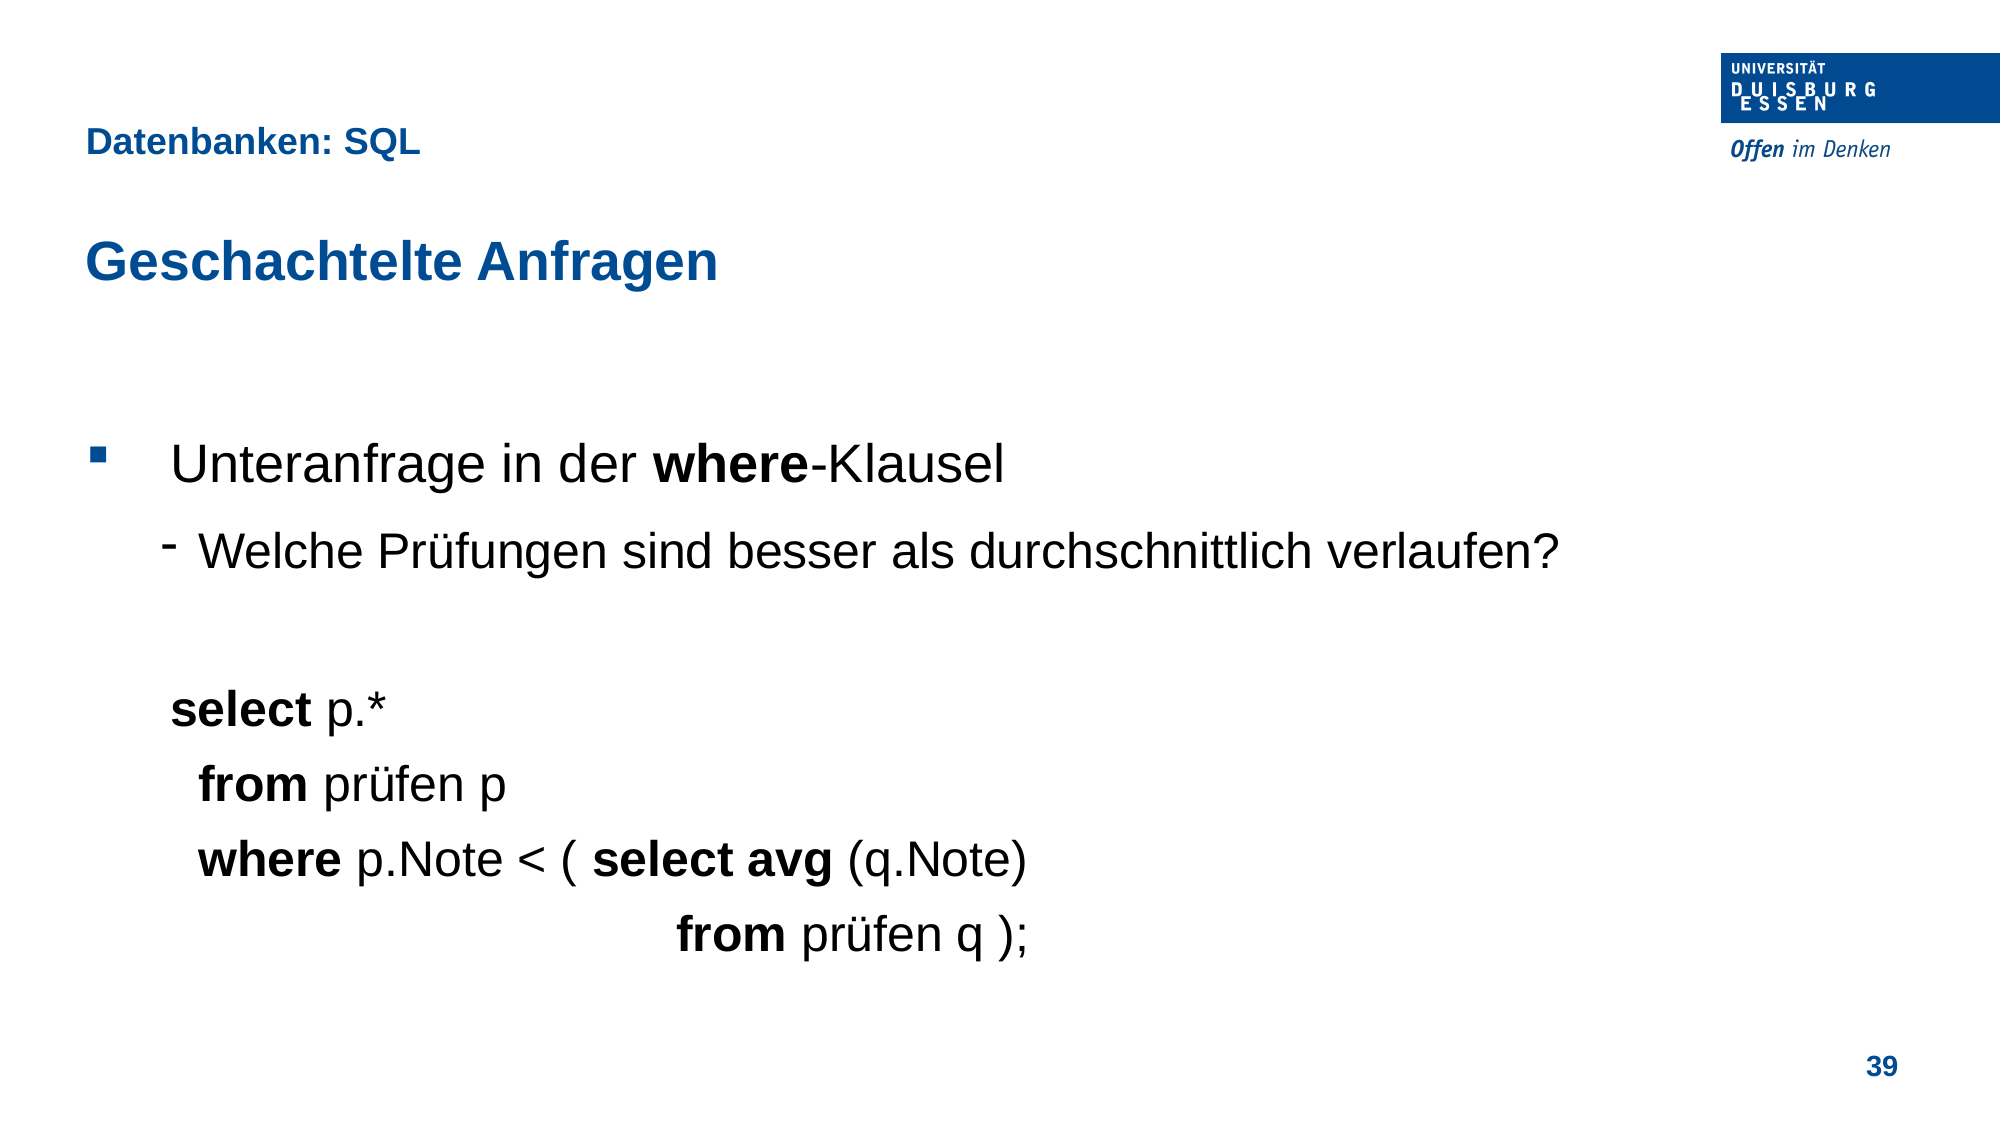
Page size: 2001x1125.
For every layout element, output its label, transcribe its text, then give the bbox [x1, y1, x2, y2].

picture [1721, 53, 2000, 162]
slide_number 39 [1677, 1039, 1914, 1081]
list Unteranfrage in der where-Klausel Welche Prüfungen sind besser als durchschnittlich verlaufen? select p.* from prüfen p where p.Note < ( select avg (q.Note) from prüfen q ); [85, 428, 1914, 1040]
list Geschachtelte Anfragen [85, 225, 1696, 301]
list Datenbanken: SQL [85, 121, 1696, 163]
